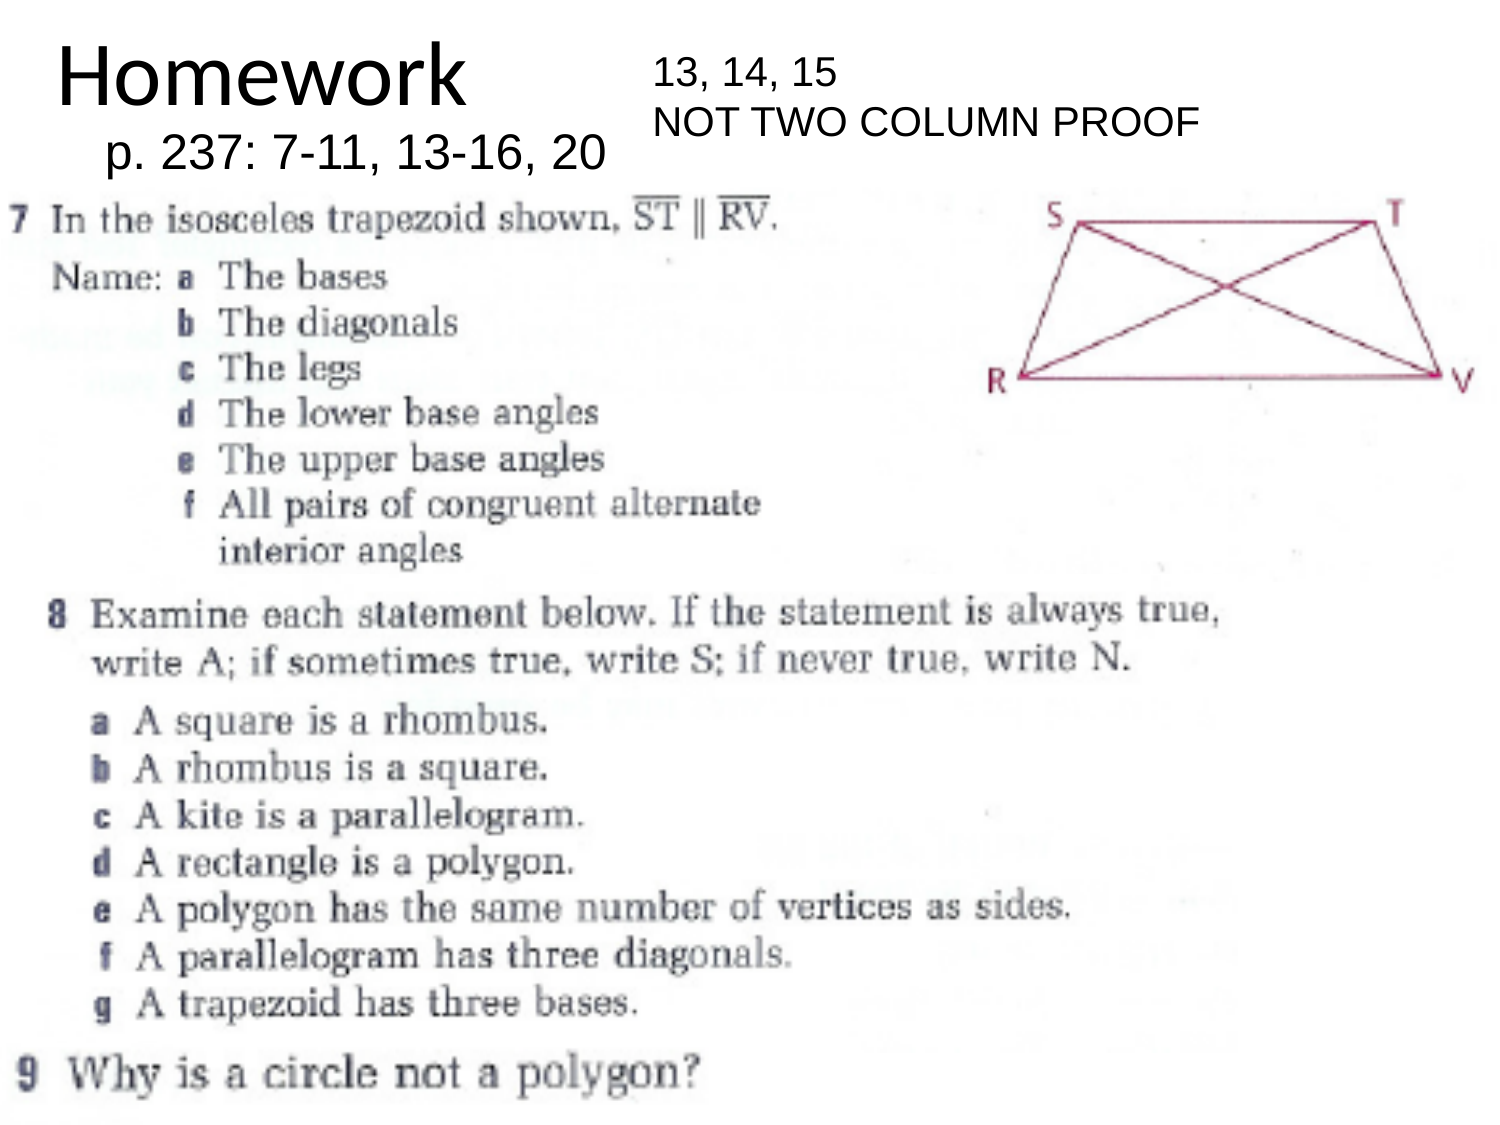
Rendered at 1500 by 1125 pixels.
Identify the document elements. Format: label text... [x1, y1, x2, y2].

text_box 13, 14, 15 NOT TWO COLUMN PROOF [637, 37, 1233, 153]
title Homework [0, 0, 938, 163]
picture [0, 187, 1500, 1125]
text_box p. 237: 7-11, 13-16, 20 [90, 112, 623, 185]
